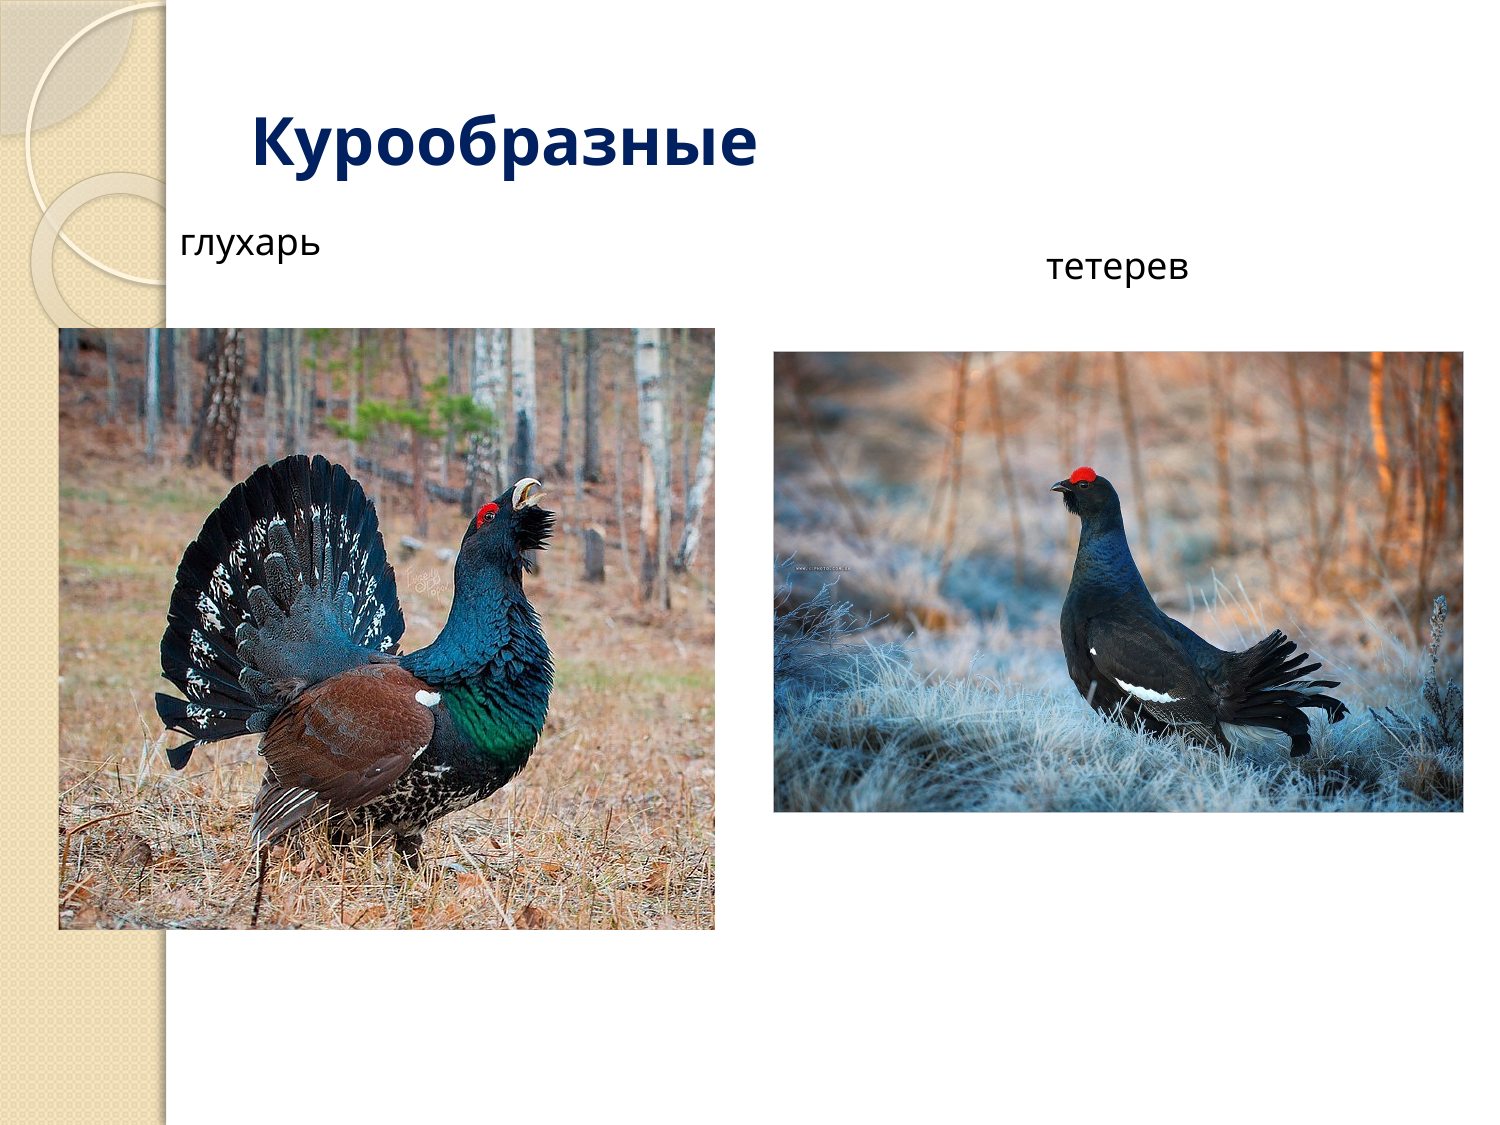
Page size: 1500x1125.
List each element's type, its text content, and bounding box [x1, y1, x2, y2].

title Курообразные [235, 45, 1466, 233]
picture [773, 351, 1464, 813]
text_box тетерев [1031, 234, 1278, 295]
picture [58, 327, 716, 931]
text_box глухарь [164, 210, 337, 271]
